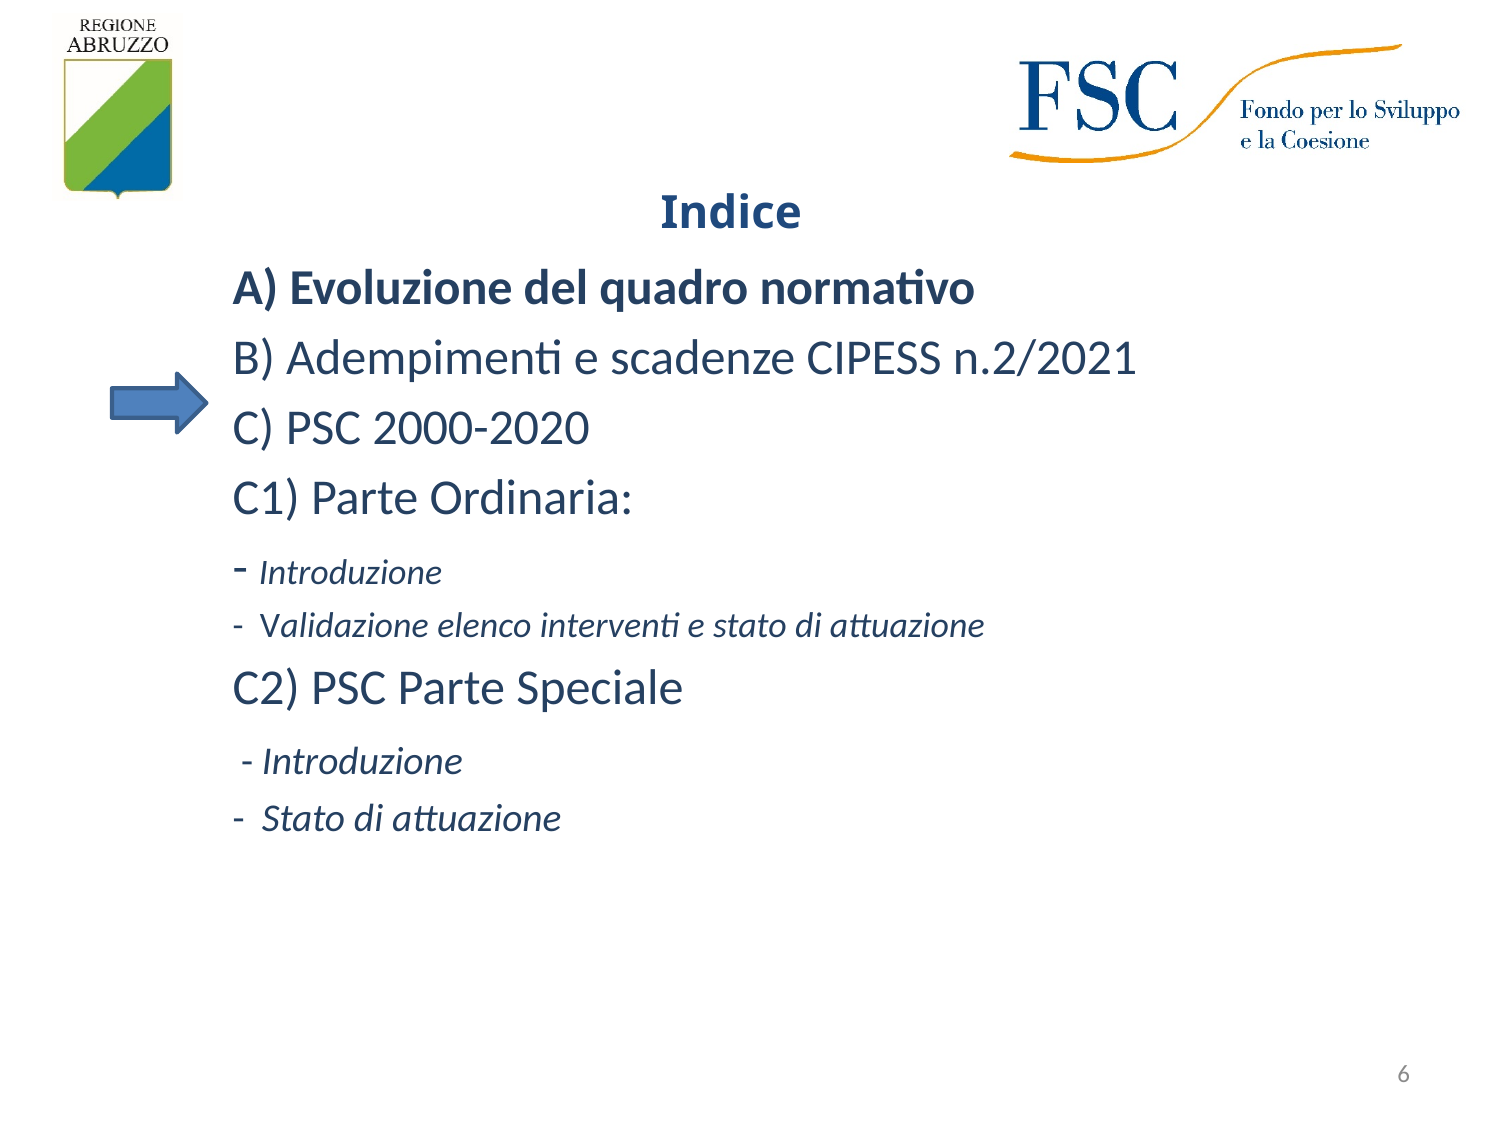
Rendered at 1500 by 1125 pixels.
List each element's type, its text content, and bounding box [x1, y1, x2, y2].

title Indice [56, 209, 1407, 247]
text_box A) Evoluzione del quadro normativo B) Adempimenti e scadenze CIPESS n.2/2021 C) PSC 2000-2020 C1) Parte Ordinaria: - Introduzione - Validazione elenco interventi e stato di attuazione C2) PSC Parte Speciale - Introduzione - Stato di attuazione [88, 246, 1479, 912]
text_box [52, 13, 1466, 202]
slide_number 6 [1074, 1042, 1425, 1103]
